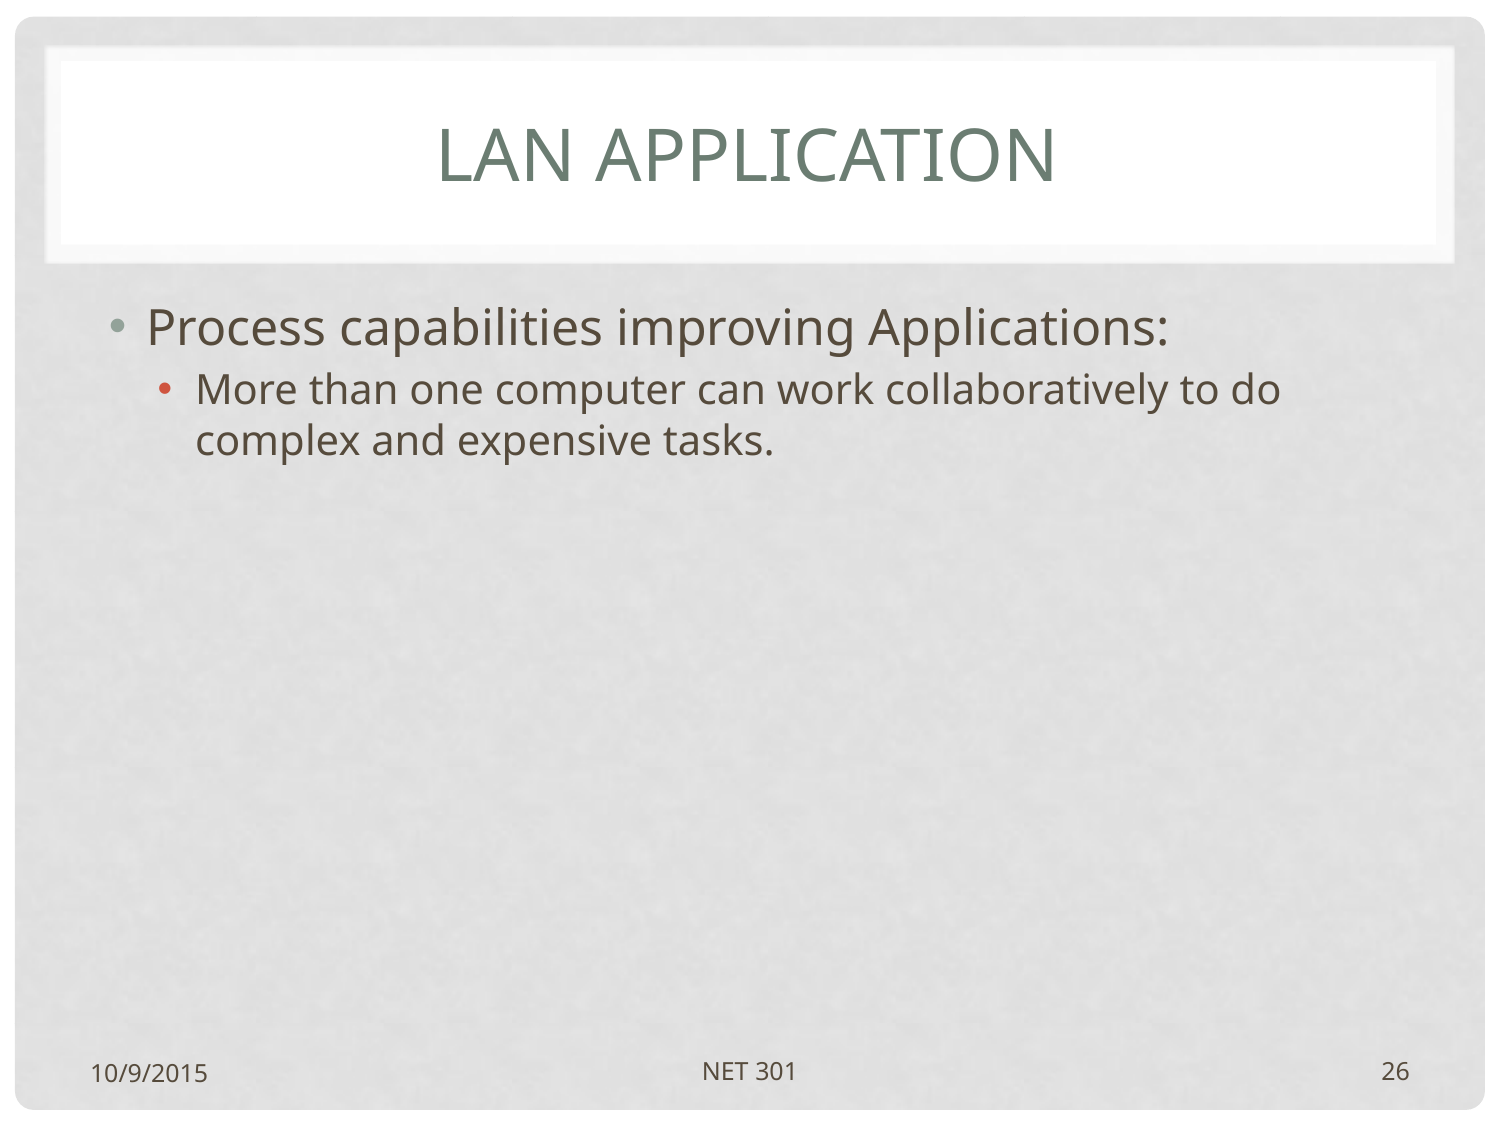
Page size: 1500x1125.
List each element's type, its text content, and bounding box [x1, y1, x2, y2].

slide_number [75, 1042, 425, 1103]
footer NET 301 [512, 1042, 988, 1103]
slide_number 26 [1074, 1042, 1425, 1103]
title Lan application [69, 66, 1425, 238]
list Process capabilities improving Applications: More than one computer can work collaboratively to do complex and expensive tasks. [75, 287, 1425, 1005]
